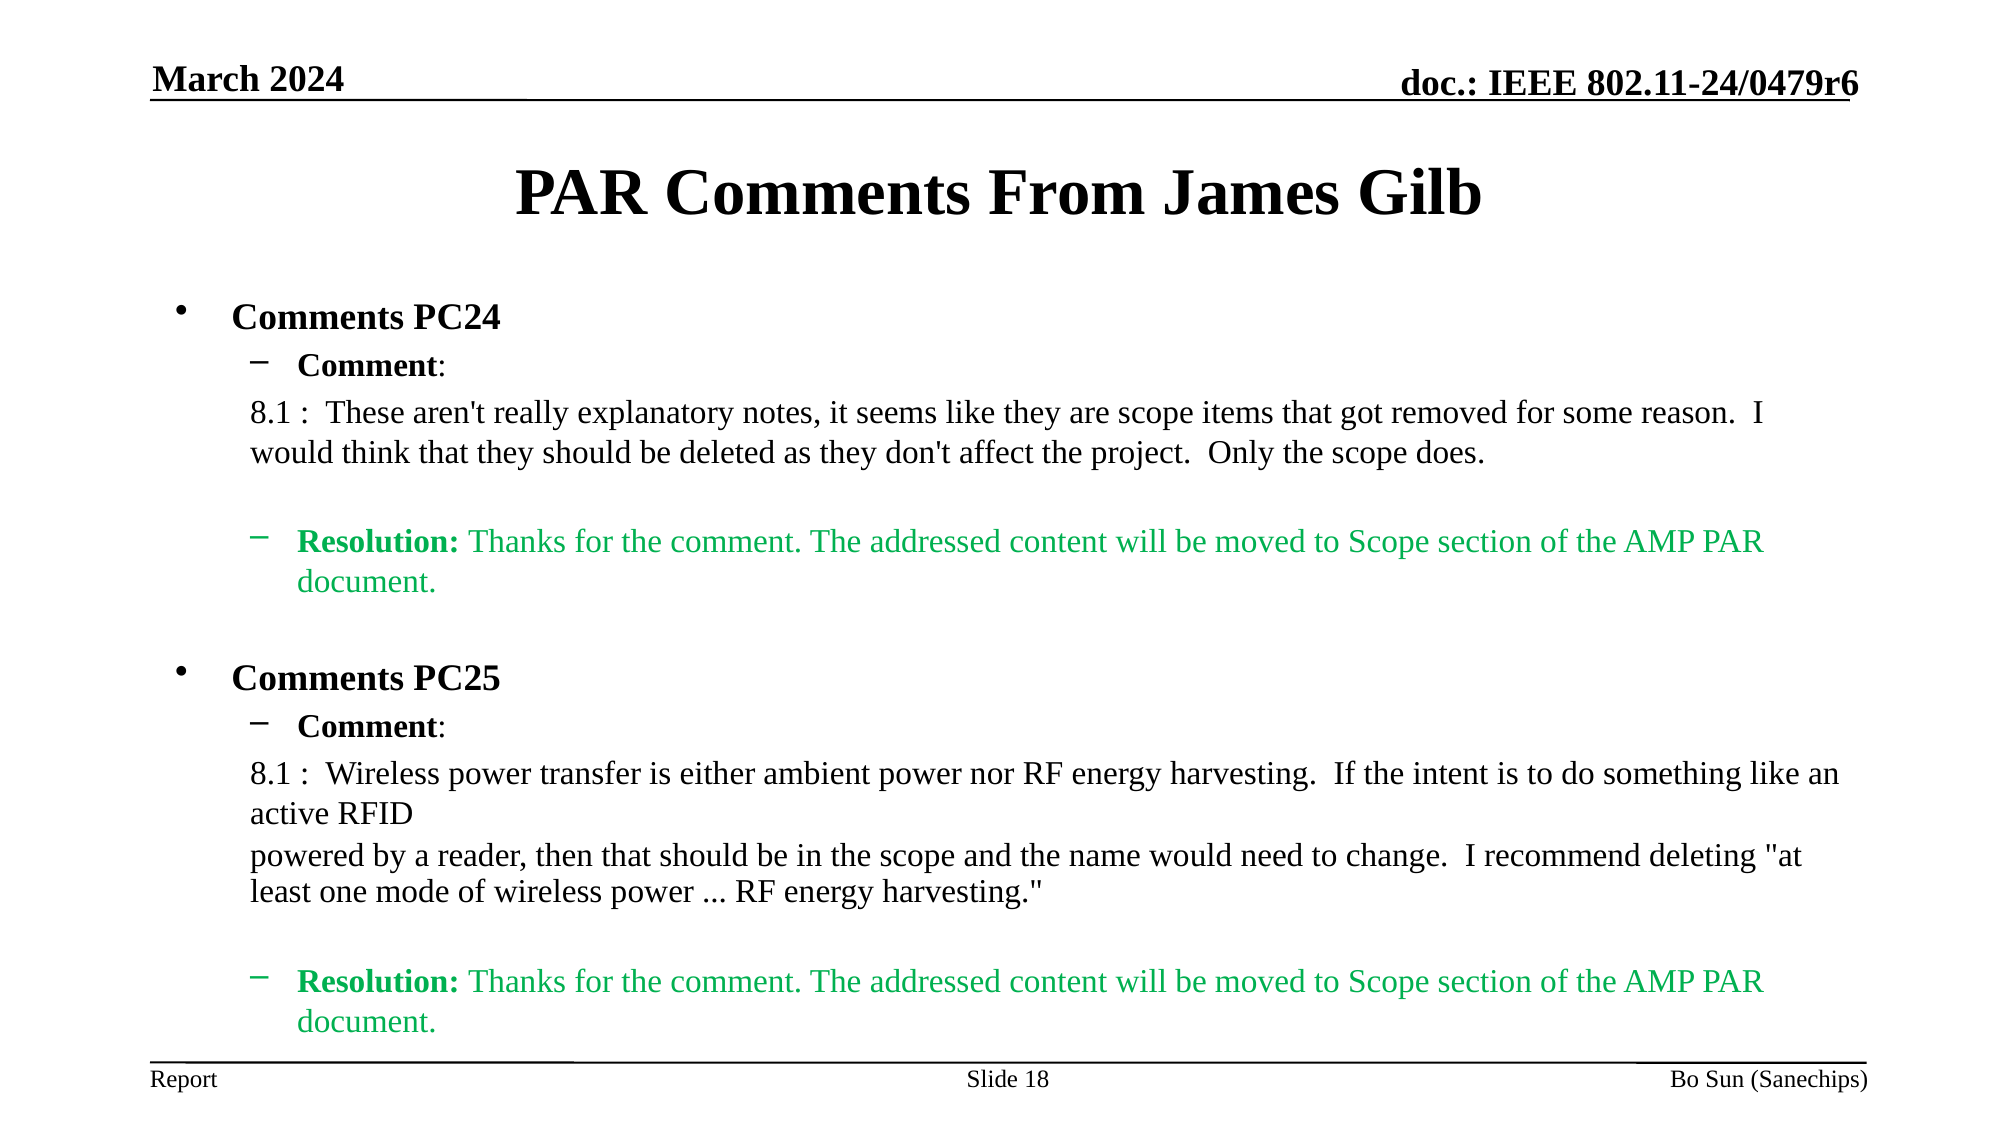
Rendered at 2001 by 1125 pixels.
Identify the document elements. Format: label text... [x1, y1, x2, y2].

text_box PAR Comments From James Gilb [200, 100, 1800, 276]
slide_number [152, 54, 563, 100]
slide_number Slide 18 [949, 1061, 1067, 1123]
footer Bo Sun (Sanechips) [1171, 1061, 1869, 1093]
text_box Comments PC24 Comment: 8.1 : These aren't really explanatory notes, it seems like they are scope items that got removed for some reason. I would think that they should be deleted as they don't affect the project. Only the scope does. Resolution: Thanks for the comment. The addressed content will be moved to Scope section of the AMP PAR document. Comments PC25 Comment: 8.1 : Wireless power transfer is either ambient power nor RF energy harvesting. If the intent is to do something like an active RFID powered by a reader, then that should be in the scope and the name would need to change. I recommend deleting "at least one mode of wireless power ... RF energy harvesting." Resolution: Thanks for the comment. The addressed content will be moved to Scope section of the AMP PAR document. [160, 284, 1865, 1041]
